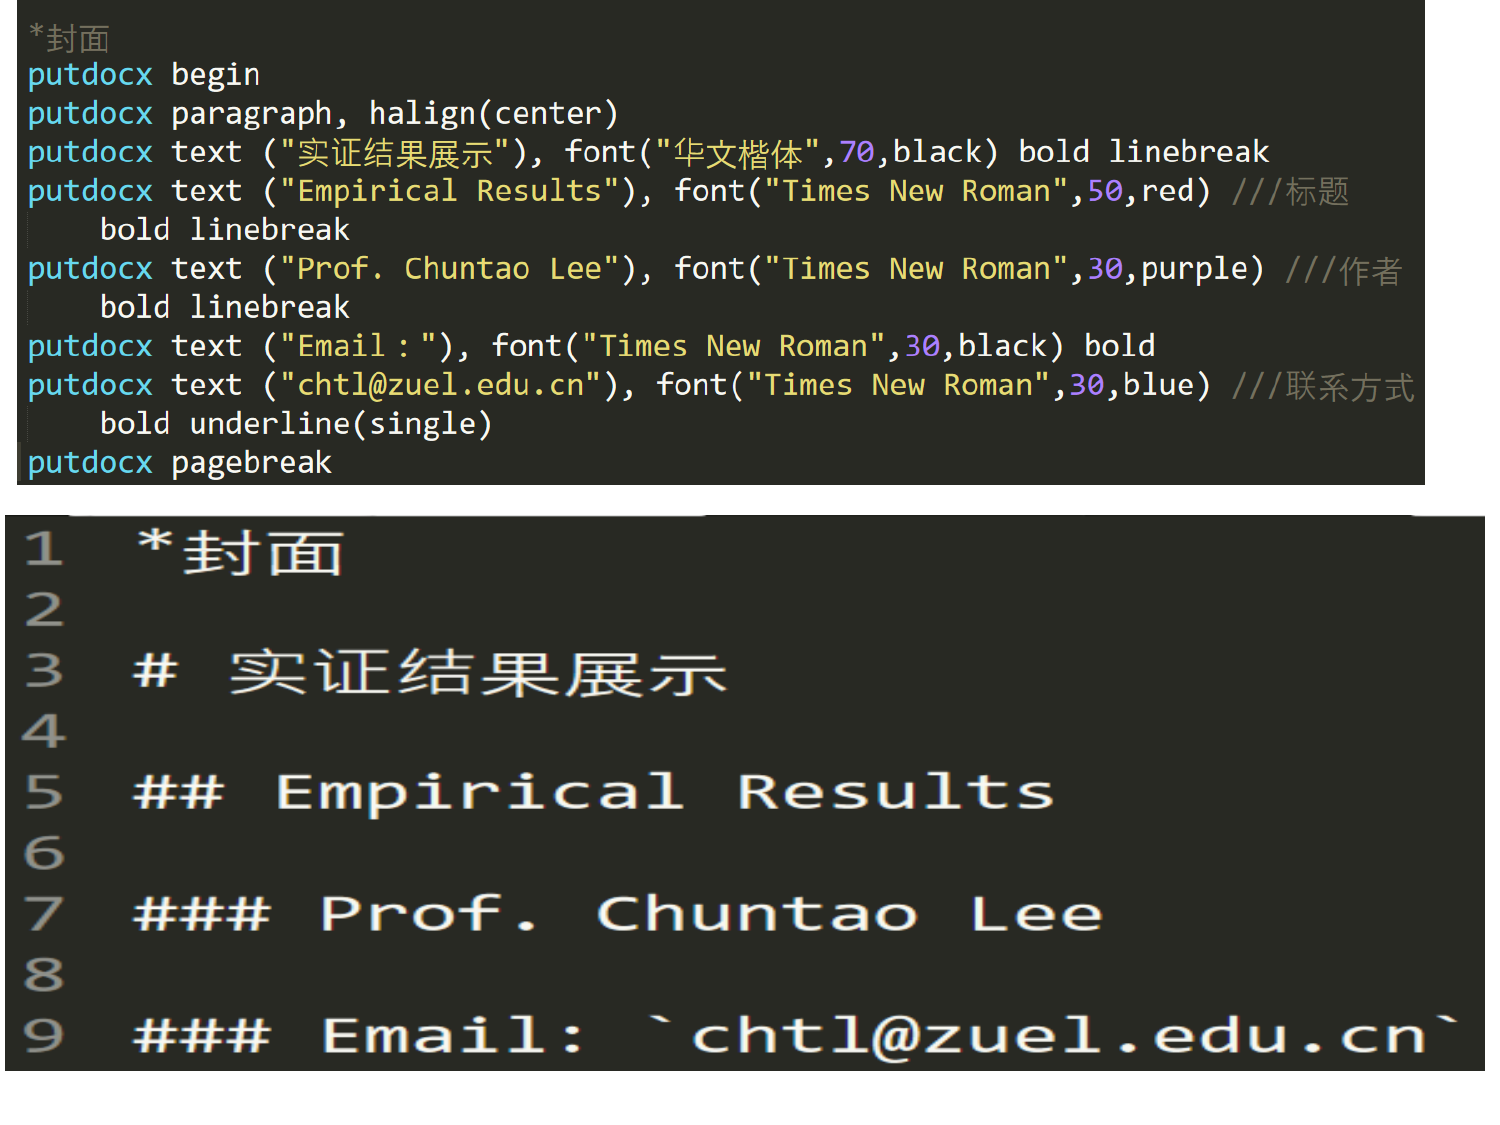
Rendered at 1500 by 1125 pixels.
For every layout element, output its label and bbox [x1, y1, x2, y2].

picture [17, 0, 1425, 485]
picture [5, 514, 1485, 1071]
